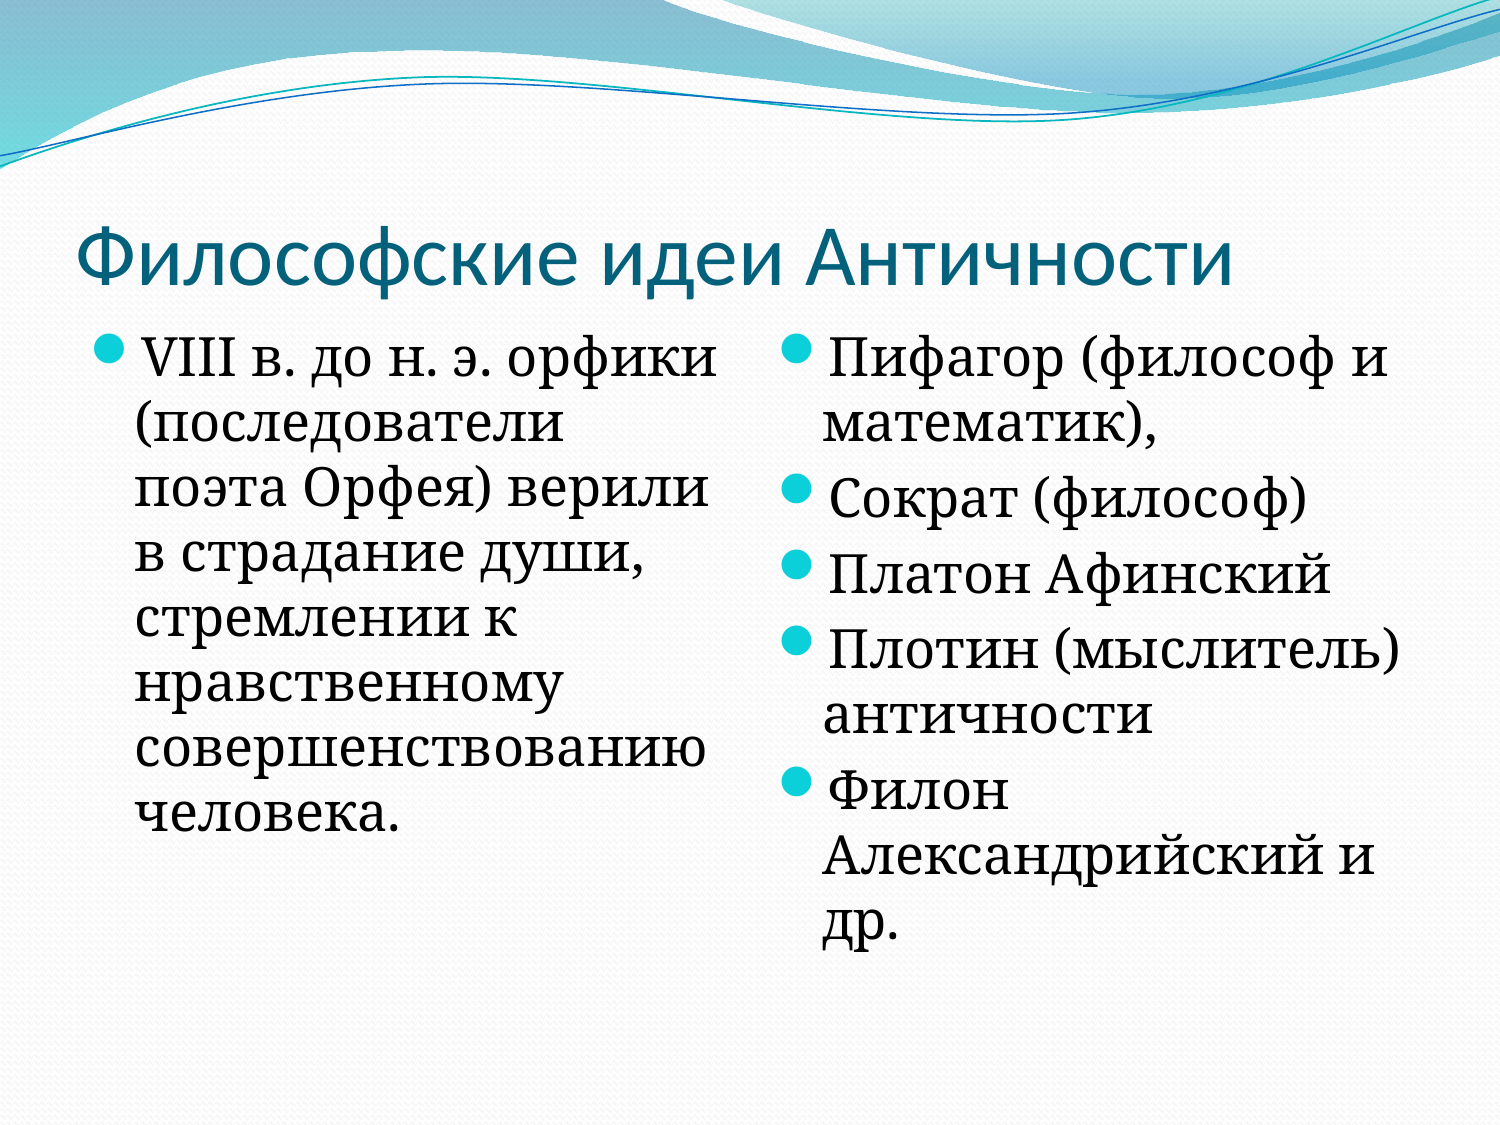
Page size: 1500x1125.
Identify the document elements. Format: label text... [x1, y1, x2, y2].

list VIII в. до н. э. орфики (последователи поэта Орфея) верили в страдание души, стремлении к нравственному совершенствованию человека. [75, 314, 738, 1043]
list Пифагор (философ и математик), Сократ (философ) Платон Афинский Плотин (мыслитель) античности Филон Александрийский и др. [762, 314, 1425, 1043]
title Философские идеи Античности [75, 115, 1425, 303]
